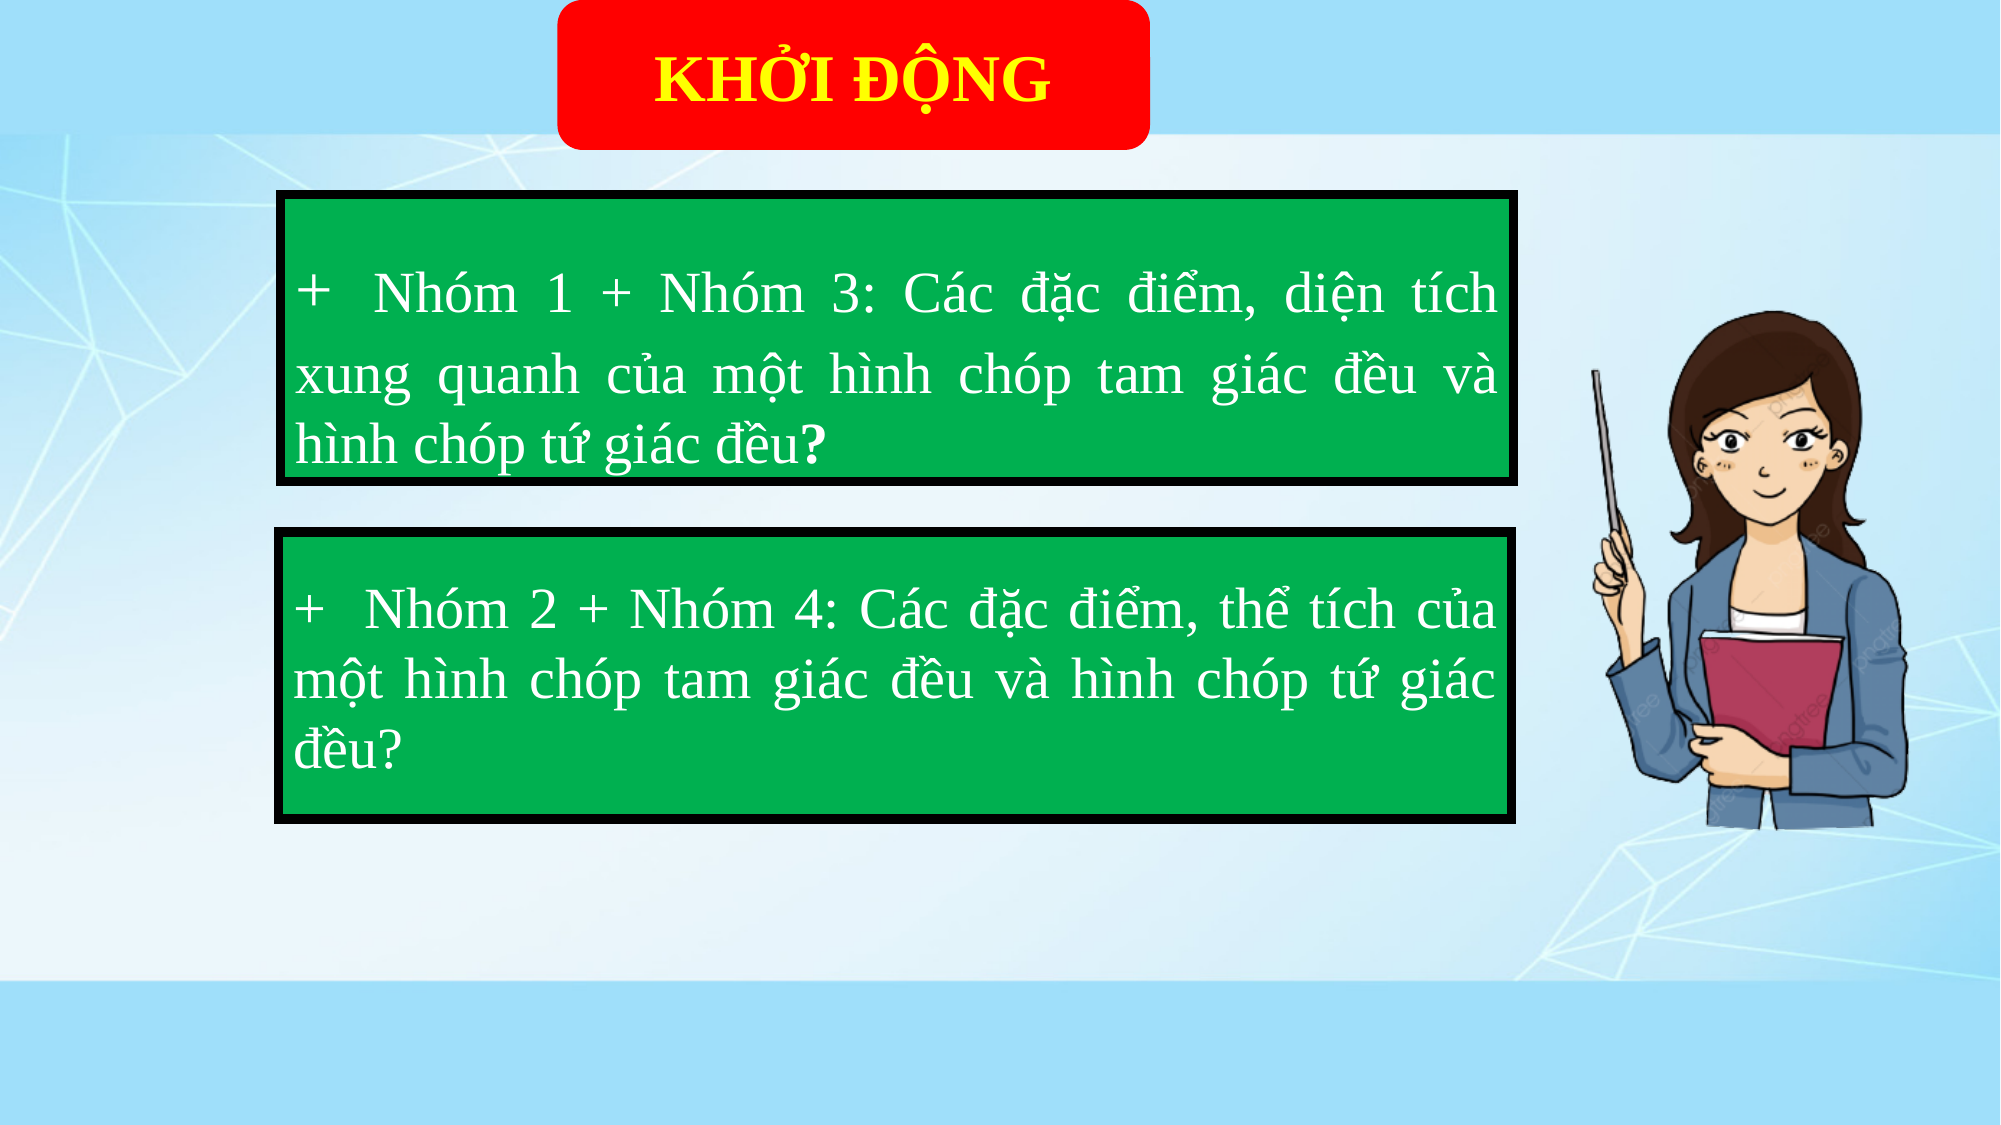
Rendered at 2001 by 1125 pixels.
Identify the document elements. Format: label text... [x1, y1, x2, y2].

picture [0, 0, 2001, 1125]
text_box + Nhóm 1 + Nhóm 3: Các đặc điểm, diện tích xung quanh của một hình chóp tam giác đều và hình chóp tứ giác đều? [279, 193, 1416, 482]
text_box + Nhóm 2 + Nhóm 4: Các đặc điểm, thể tích của một hình chóp tam giác đều và hình chóp tứ giác đều? [277, 531, 1416, 820]
text_box KHỞI ĐỘNG [556, 0, 1151, 151]
